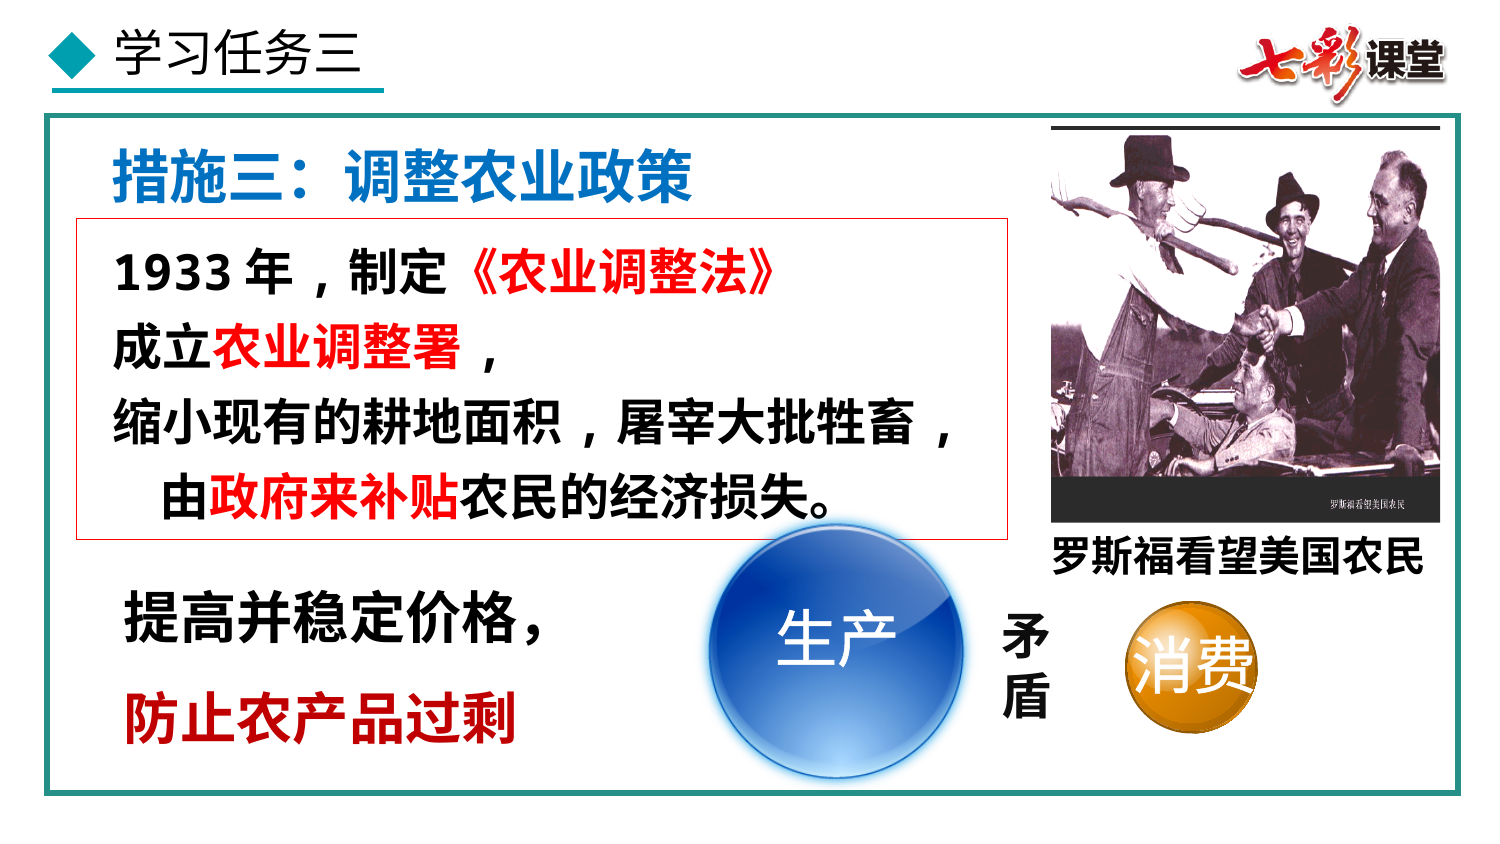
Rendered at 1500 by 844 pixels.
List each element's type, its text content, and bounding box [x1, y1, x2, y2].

list 1933年,制定《农业调整法》 成立农业调整署, 缩小现有的耕地面积,屠宰大批牲畜,由政府来补贴农民的经济损失。 [76, 218, 1008, 540]
picture [1050, 126, 1441, 523]
text_box 罗斯福看望美国农民 [1035, 522, 1447, 588]
picture [690, 503, 985, 798]
text_box 矛 盾 [987, 597, 1067, 733]
picture [1234, 20, 1451, 108]
text_box 措施三：调整农业政策 [96, 132, 803, 218]
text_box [1115, 600, 1273, 734]
text_box 提高并稳定价格，防止农产品过剩 [123, 548, 613, 751]
